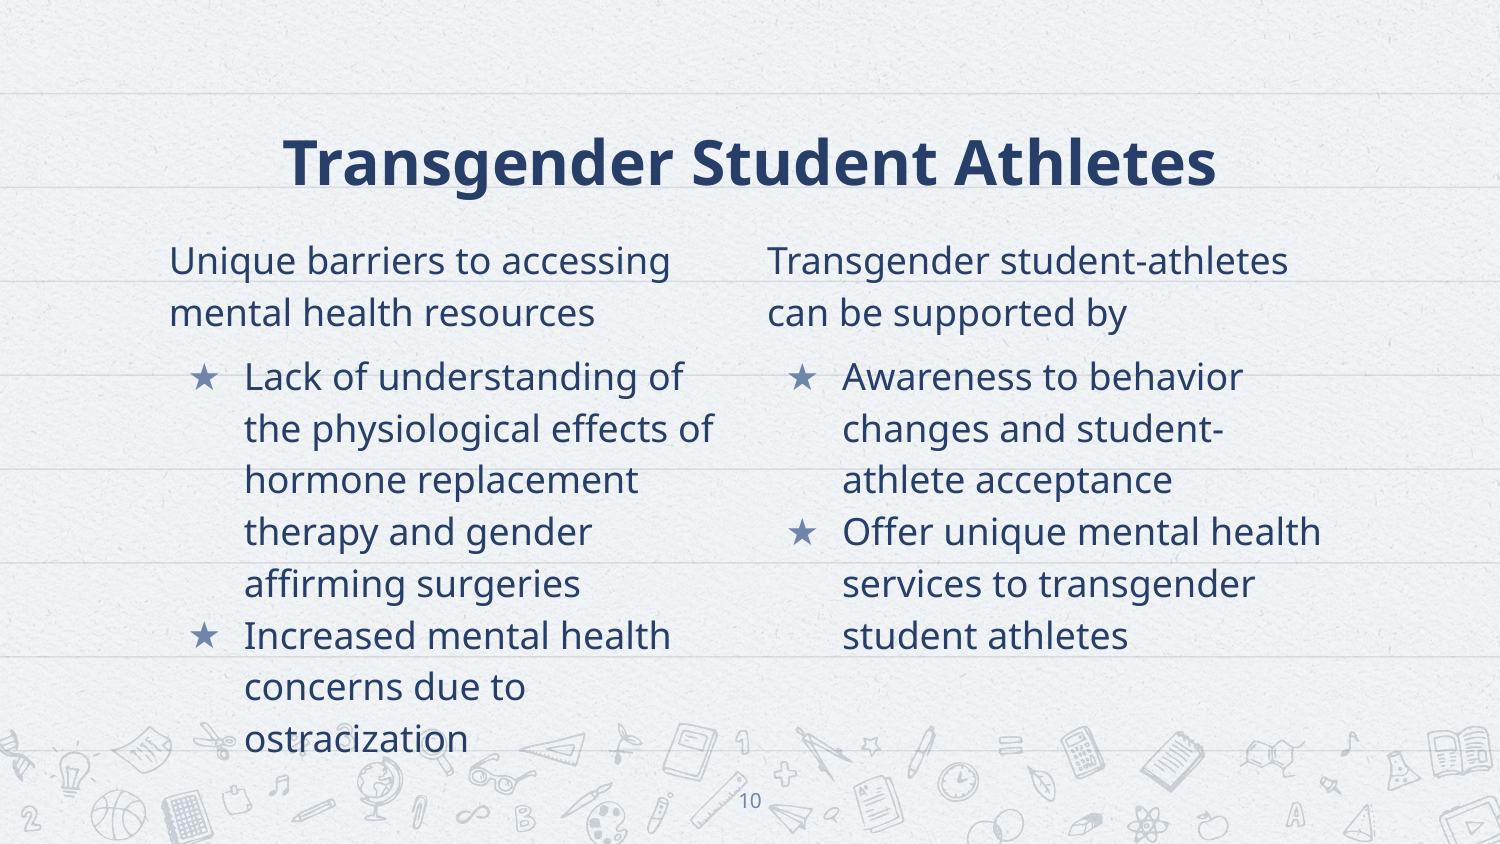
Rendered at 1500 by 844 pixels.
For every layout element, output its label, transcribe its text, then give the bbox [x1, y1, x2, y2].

list Transgender student-athletes can be supported by Awareness to behavior changes and student-athlete acceptance Offer unique mental health services to transgender student athletes [767, 230, 1332, 670]
list Unique barriers to accessing mental health resources Lack of understanding of the physiological effects of hormone replacement therapy and gender affirming surgeries Increased mental health concerns due to ostracization [168, 230, 733, 670]
slide_number 10 [705, 779, 795, 825]
picture [0, 0, 1500, 844]
title Transgender Student Athletes [168, 108, 1332, 199]
